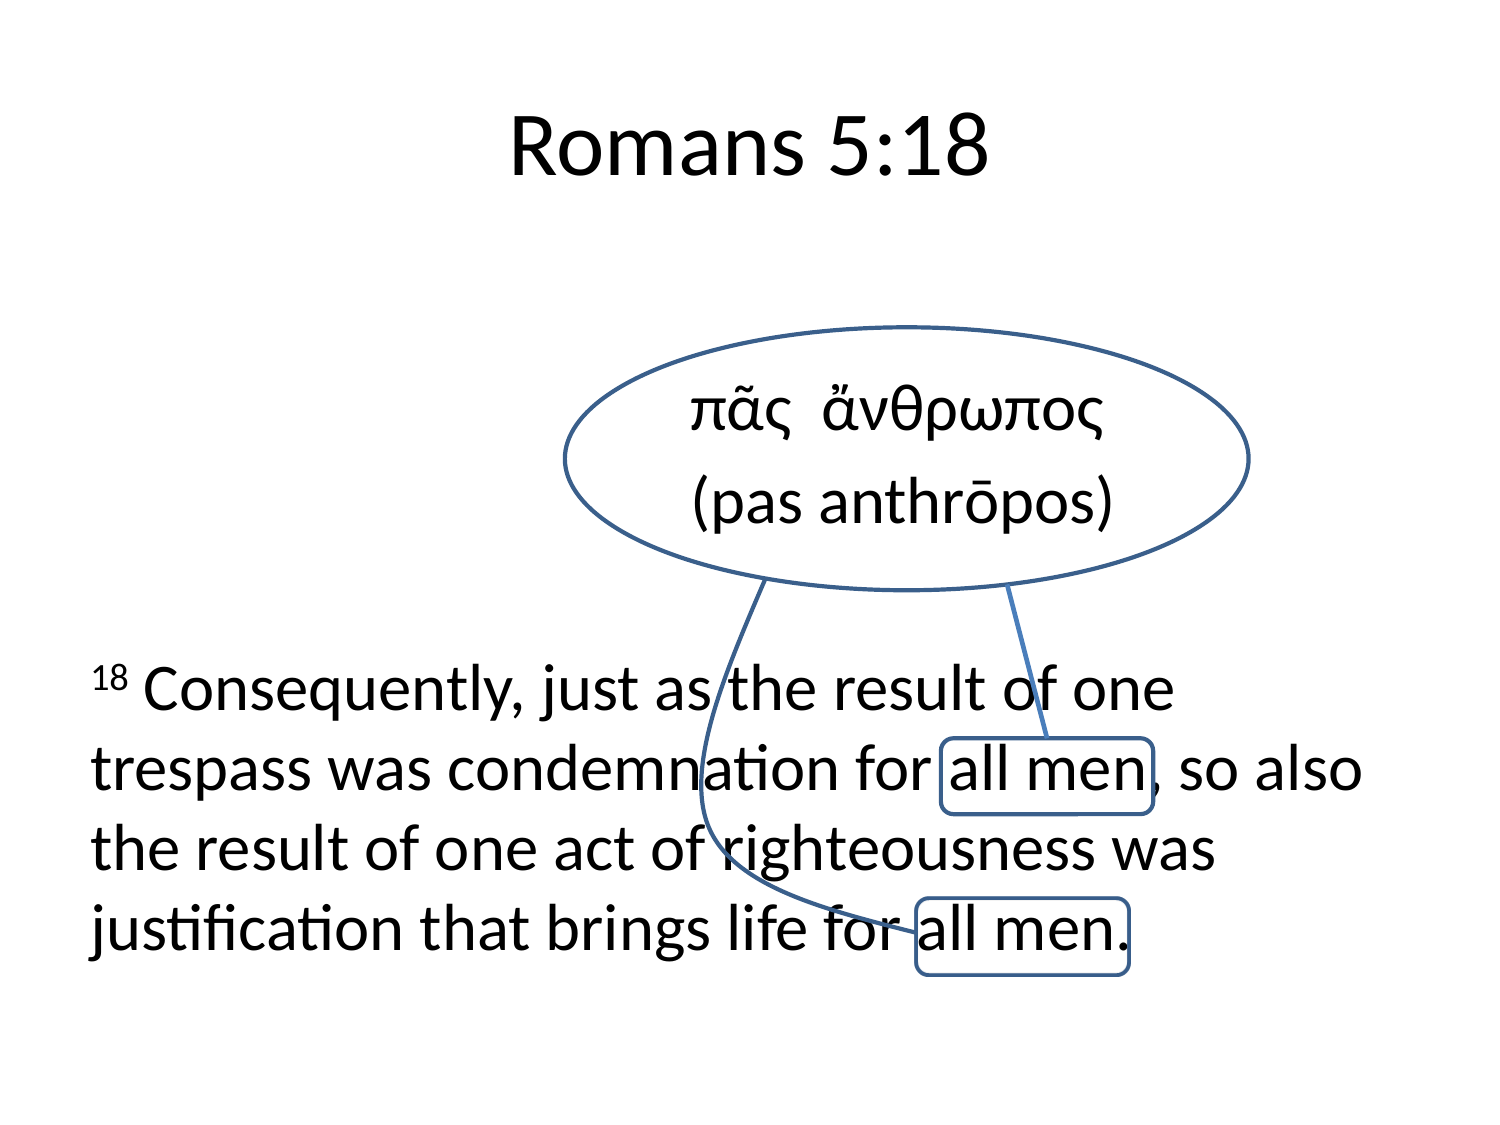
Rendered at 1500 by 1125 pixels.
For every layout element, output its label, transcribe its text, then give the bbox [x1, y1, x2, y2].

text_box [699, 577, 909, 934]
picture [914, 896, 1131, 978]
title Romans 5:18 [75, 45, 1425, 233]
list πᾶς ἄνθρωπος (pas anthrōpos) 18 Consequently, just as the result of one trespass was condemnation for all men, so also the result of one act of righteousness was justification that brings life for all men. [75, 262, 1425, 1005]
text_box [938, 736, 1156, 817]
text_box [562, 325, 1251, 593]
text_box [1006, 584, 1048, 739]
